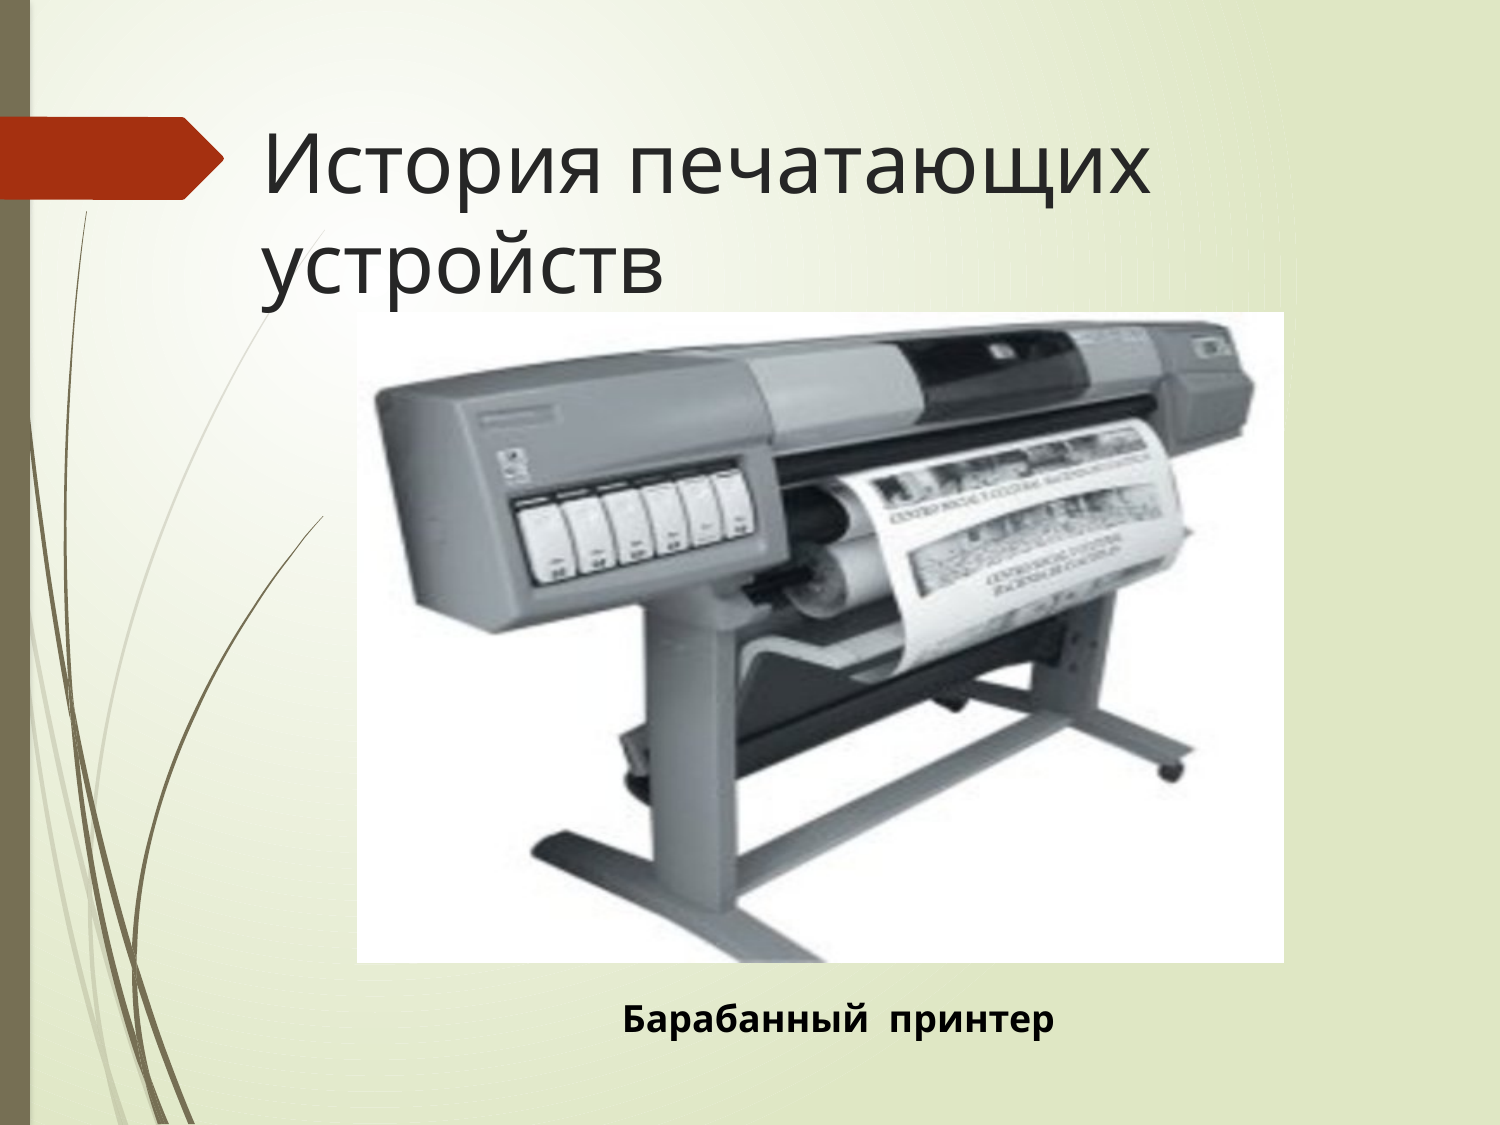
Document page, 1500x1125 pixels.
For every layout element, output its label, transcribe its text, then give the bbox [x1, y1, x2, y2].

title История печатающих устройств [246, 102, 1471, 313]
text_box Барабанный принтер [549, 987, 1128, 1048]
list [357, 312, 1285, 963]
